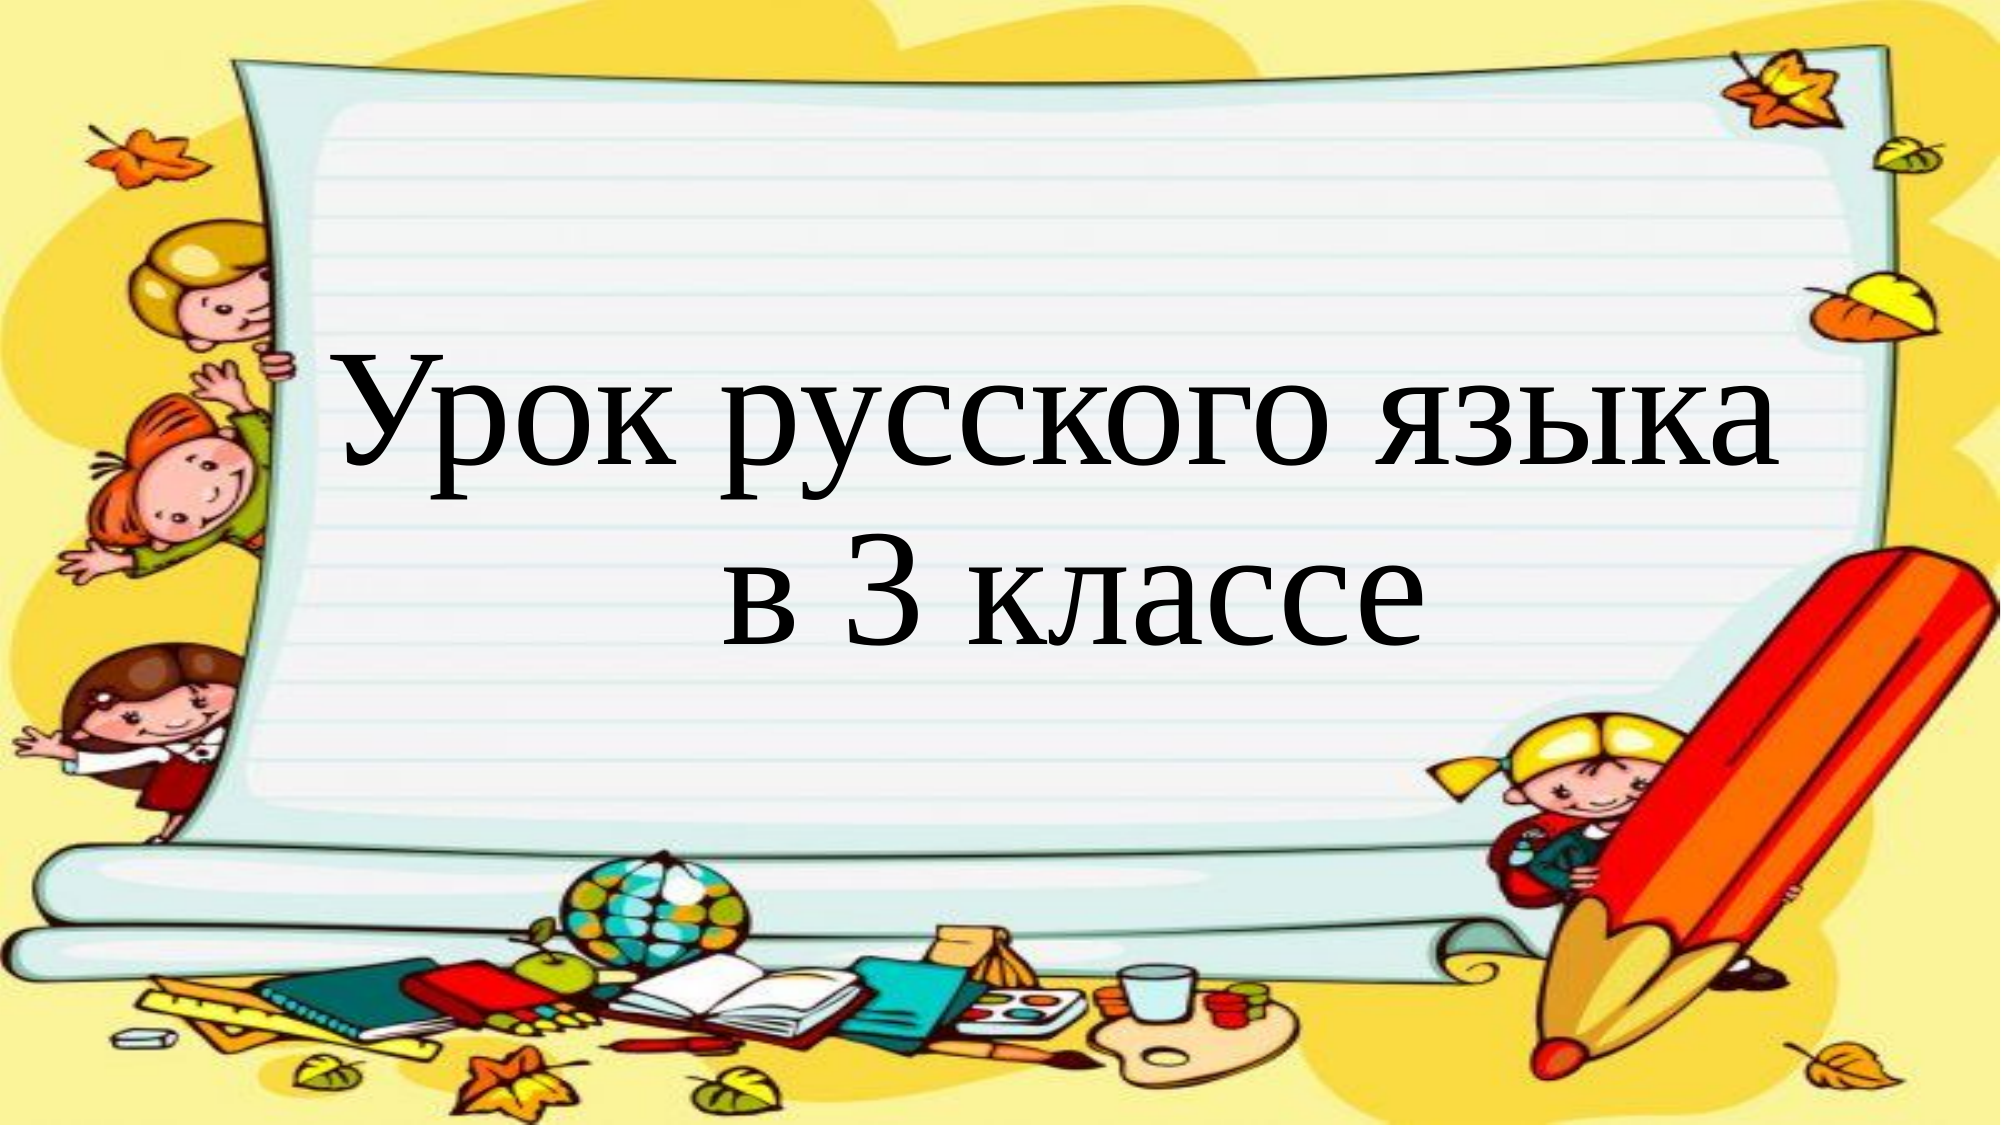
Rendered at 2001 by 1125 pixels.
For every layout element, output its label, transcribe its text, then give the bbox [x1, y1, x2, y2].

title Урок русского языка в 3 классе [295, 296, 1856, 688]
picture [0, 0, 2001, 1125]
